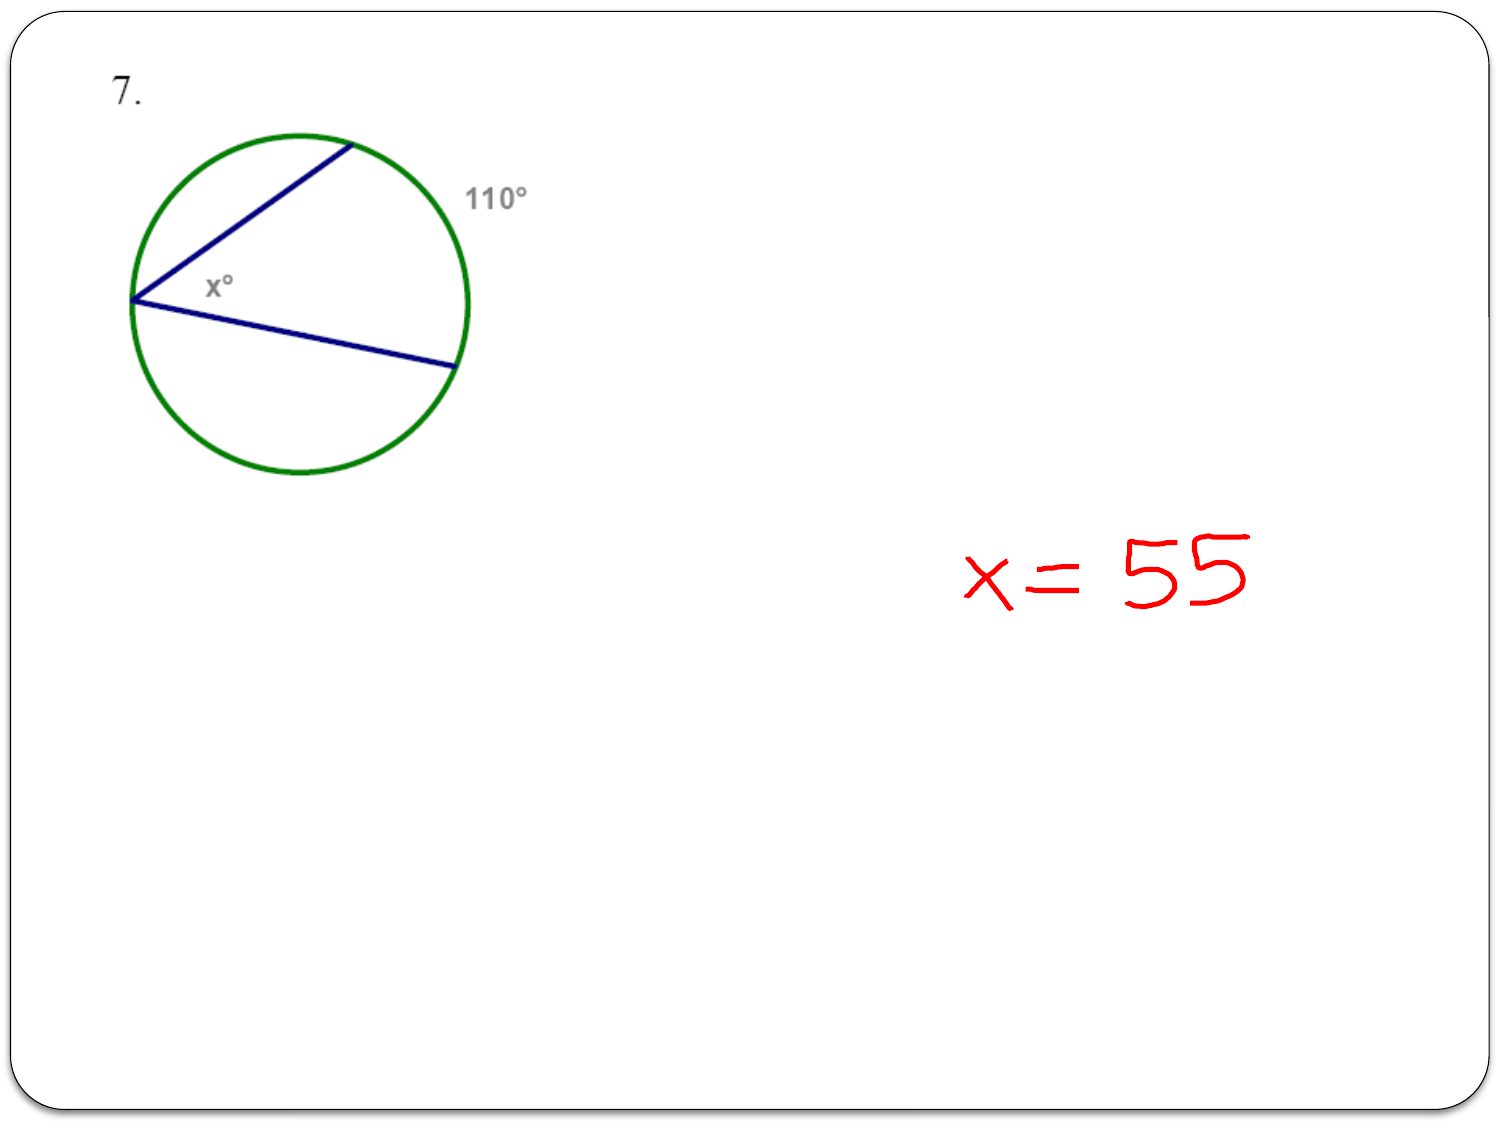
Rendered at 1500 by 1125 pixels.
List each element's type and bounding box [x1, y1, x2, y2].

picture [49, 37, 538, 482]
text_box [966, 535, 1249, 611]
